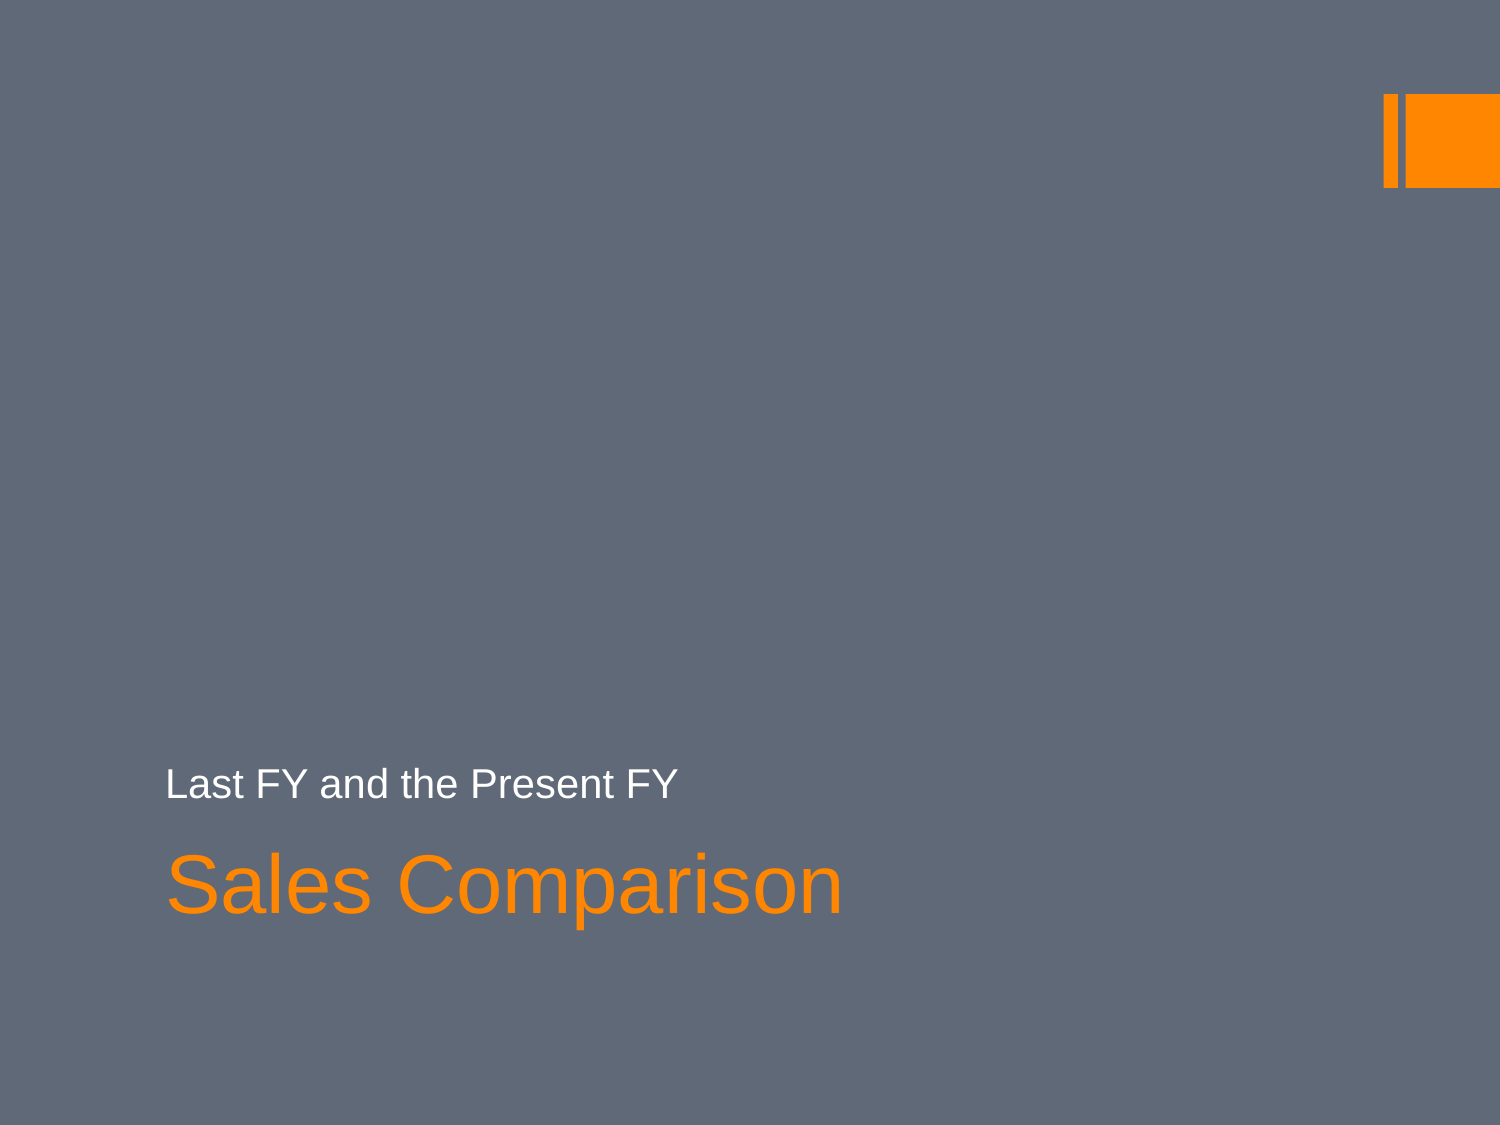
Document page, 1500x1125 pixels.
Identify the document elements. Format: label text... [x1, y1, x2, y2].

title Sales Comparison [150, 823, 1350, 1036]
list Last FY and the Present FY [150, 634, 1350, 815]
